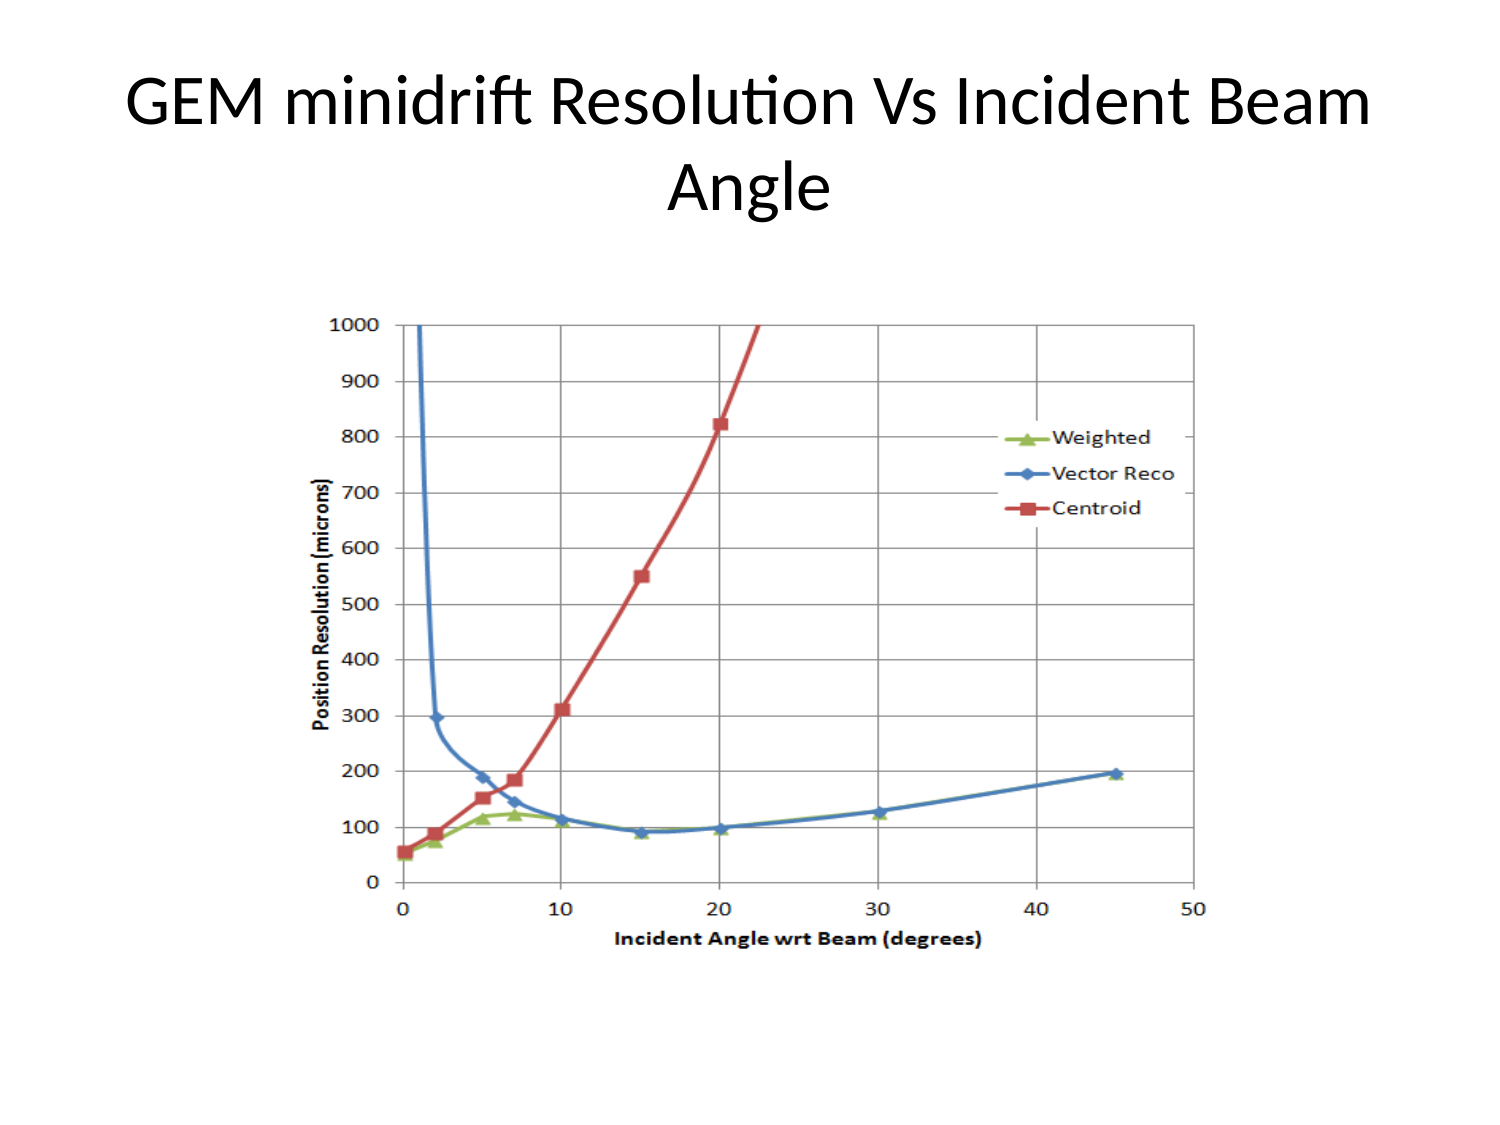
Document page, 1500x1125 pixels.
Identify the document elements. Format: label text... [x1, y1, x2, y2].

title GEM minidrift Resolution Vs Incident Beam Angle [75, 45, 1425, 233]
picture [299, 312, 1222, 986]
